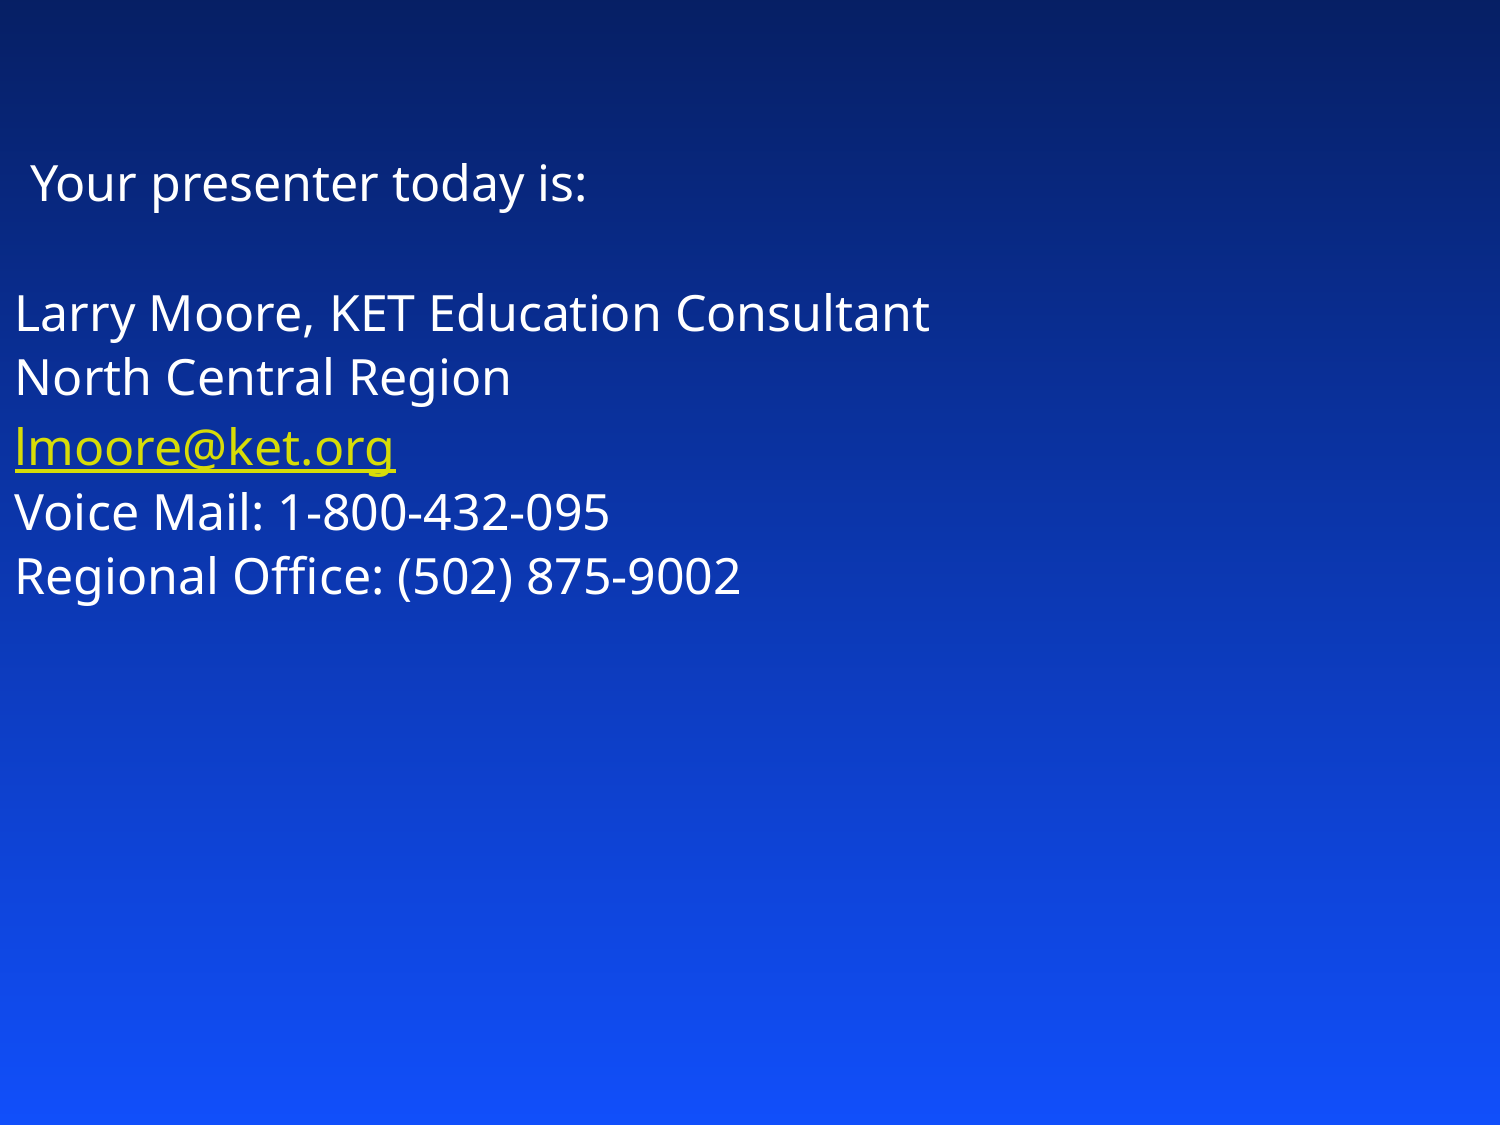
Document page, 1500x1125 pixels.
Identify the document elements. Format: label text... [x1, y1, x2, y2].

list Your presenter today is: Larry Moore, KET Education Consultant North Central Region lmoore@ket.org Voice Mail: 1-800-432-095 Regional Office: (502) 875-9002 [0, 61, 1438, 926]
